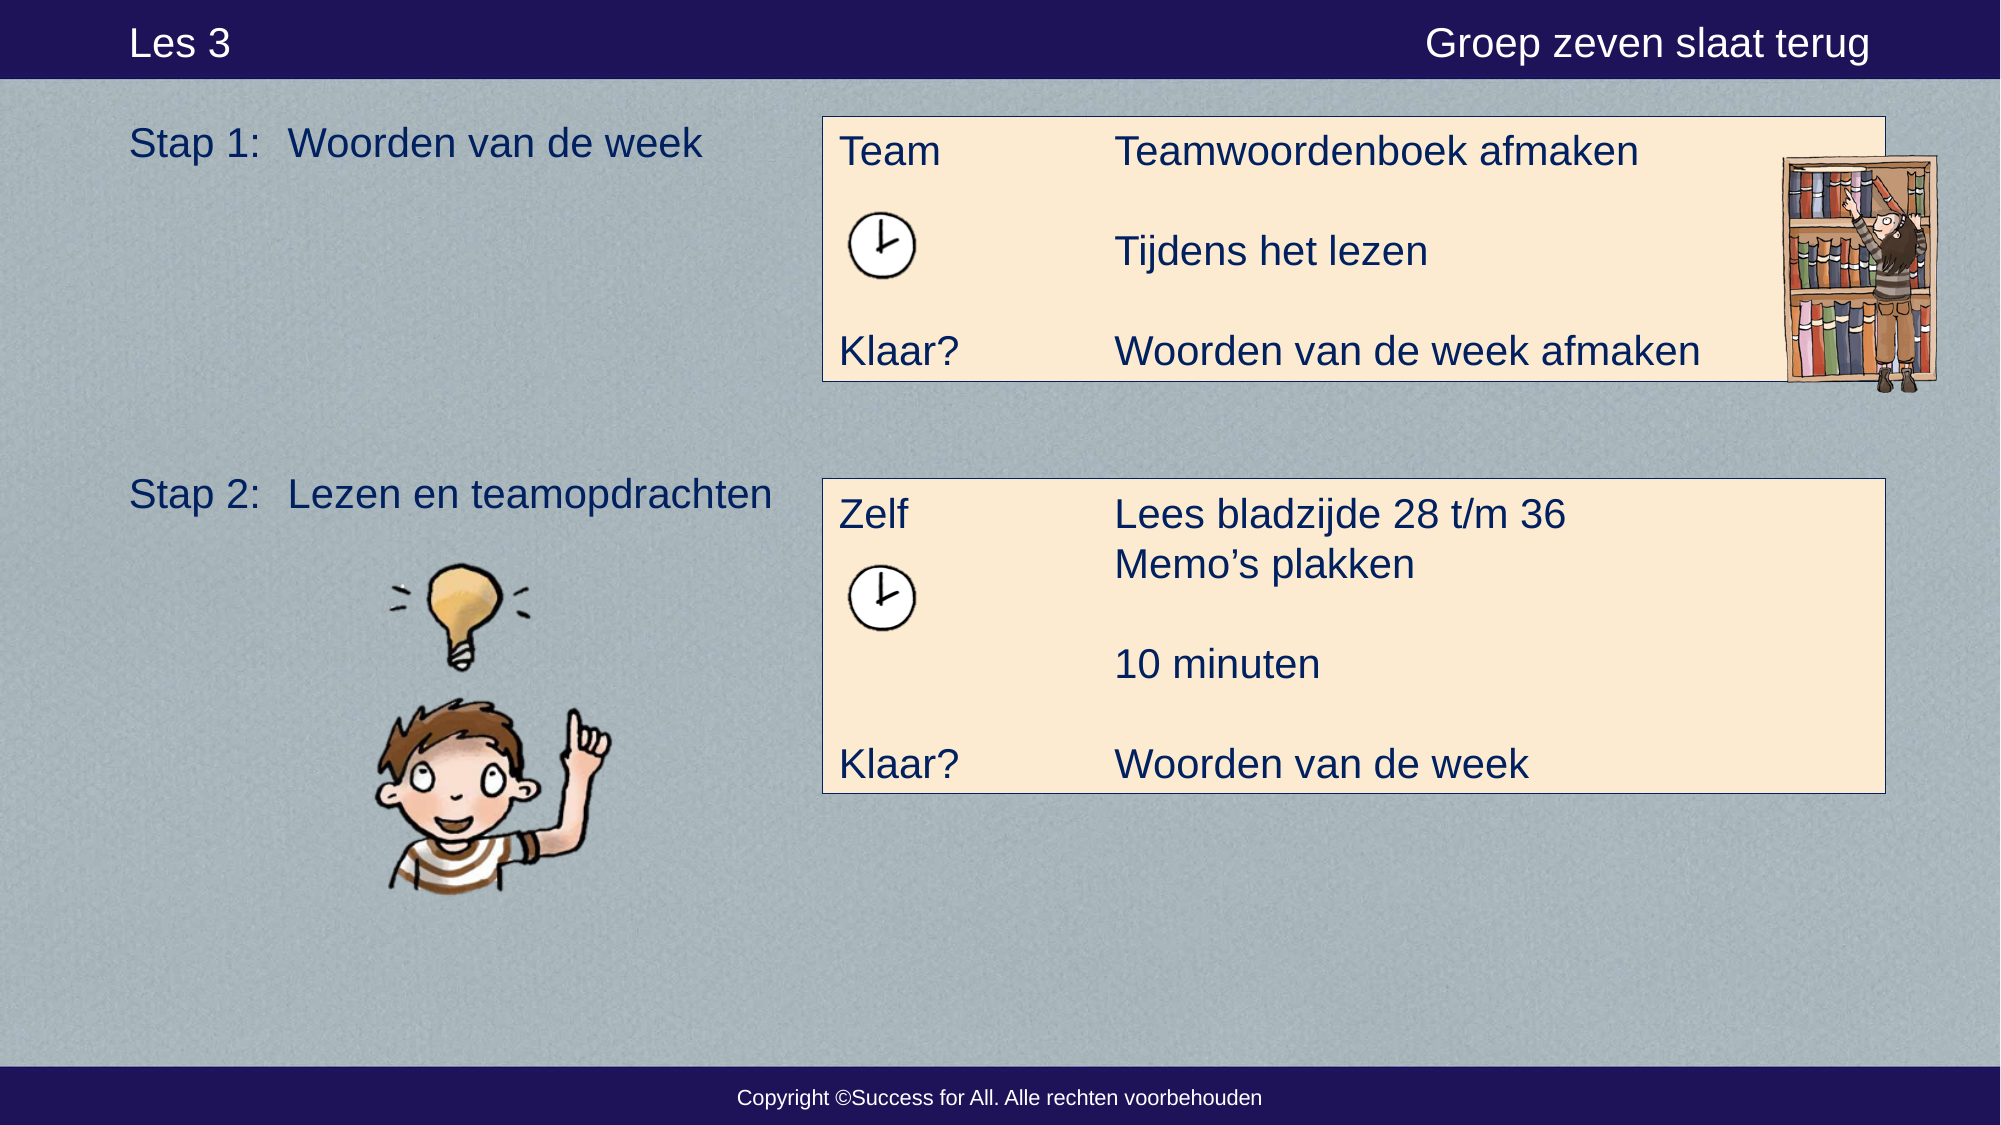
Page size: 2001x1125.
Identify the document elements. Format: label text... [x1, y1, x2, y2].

text_box Team Teamwoordenboek afmaken Tijdens het lezen Klaar? Woorden van de week afmaken [822, 116, 1886, 382]
text_box Groep zeven slaat terug [999, 8, 1886, 73]
text_box Copyright ©Success for All. Alle rechten voorbehouden [0, 1076, 2000, 1125]
text_box Zelf Lees bladzijde 28 t/m 36 Memo’s plakken 10 minuten Klaar? Woorden van de week [822, 478, 1886, 794]
text_box Stap 1: Woorden van de week Stap 2: Lezen en teamopdrachten [114, 108, 907, 574]
picture [0, 0, 2001, 1125]
text_box Les 3 [114, 8, 354, 73]
